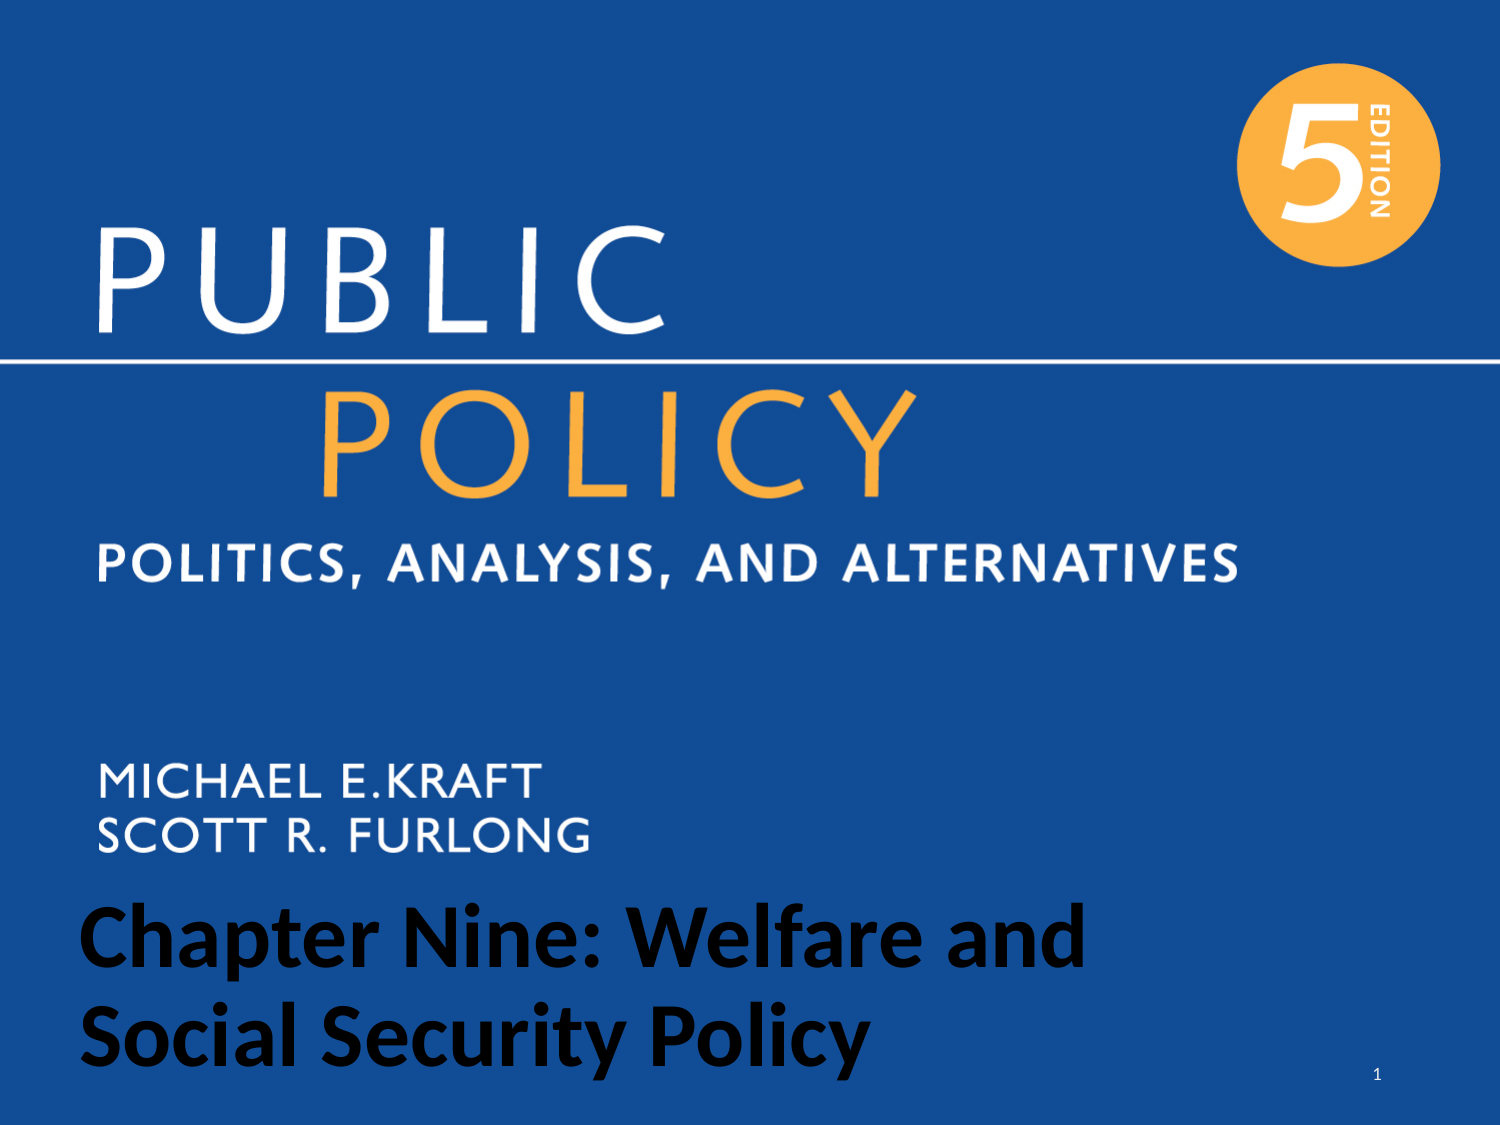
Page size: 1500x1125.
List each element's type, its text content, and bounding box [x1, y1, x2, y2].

slide_number 1 [1059, 1042, 1397, 1103]
title Chapter Nine: Welfare and Social Security Policy [64, 862, 1500, 1113]
picture [0, 0, 1500, 1125]
